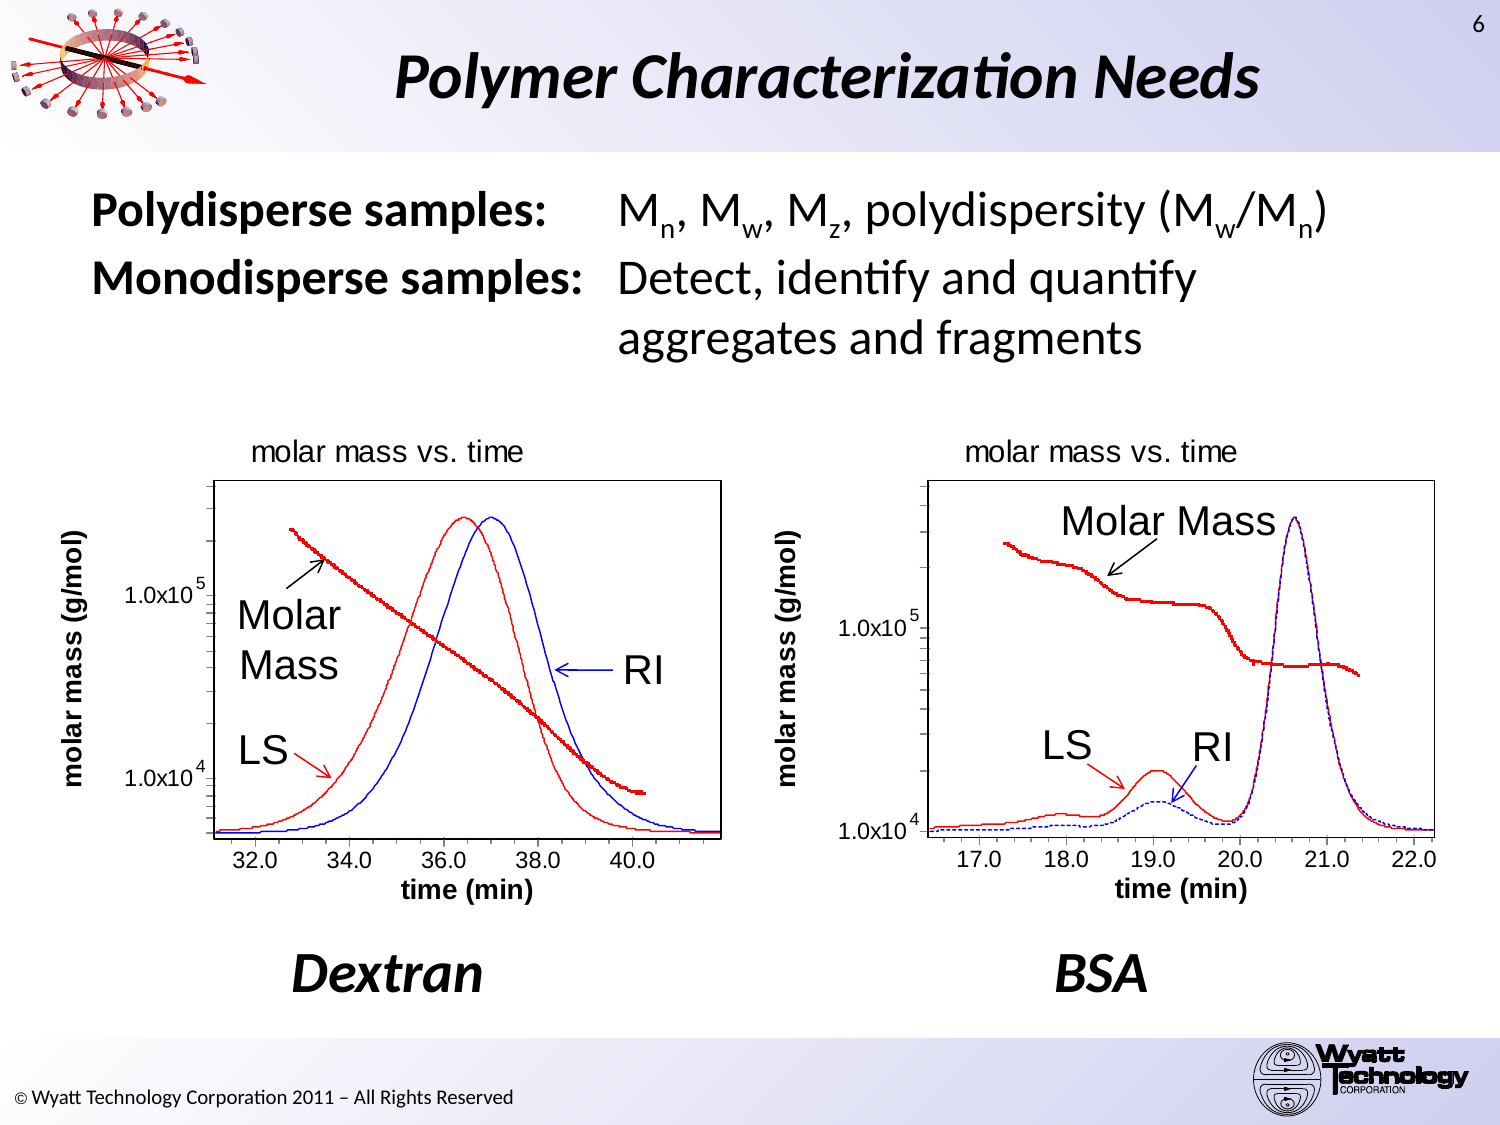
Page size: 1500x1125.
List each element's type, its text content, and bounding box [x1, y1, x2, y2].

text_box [48, 432, 728, 1013]
text_box Polydisperse samples: Mn, Mw, Mz, polydispersity (Mw/Mn) Monodisperse samples: Detect, identify and quantify aggregates and fragments [76, 168, 1427, 372]
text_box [762, 432, 1441, 1013]
title Polymer Characterization Needs [217, 25, 1438, 120]
